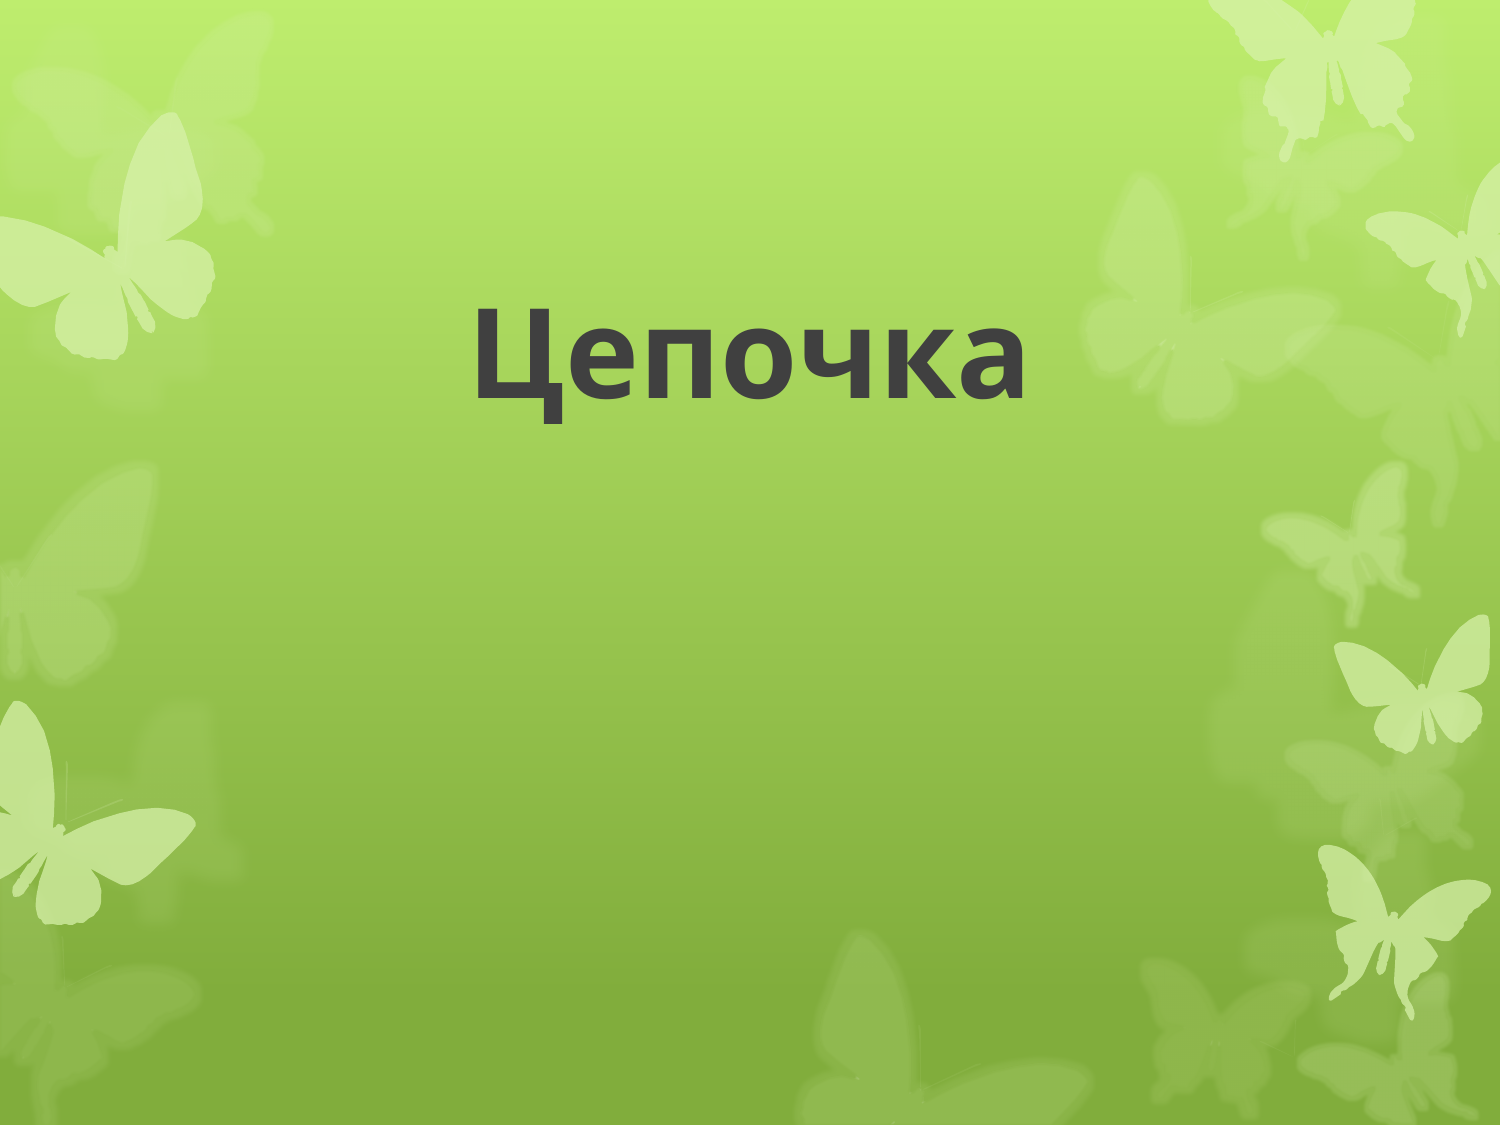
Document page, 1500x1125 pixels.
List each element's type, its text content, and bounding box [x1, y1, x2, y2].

title Цепочка [165, 110, 1335, 587]
